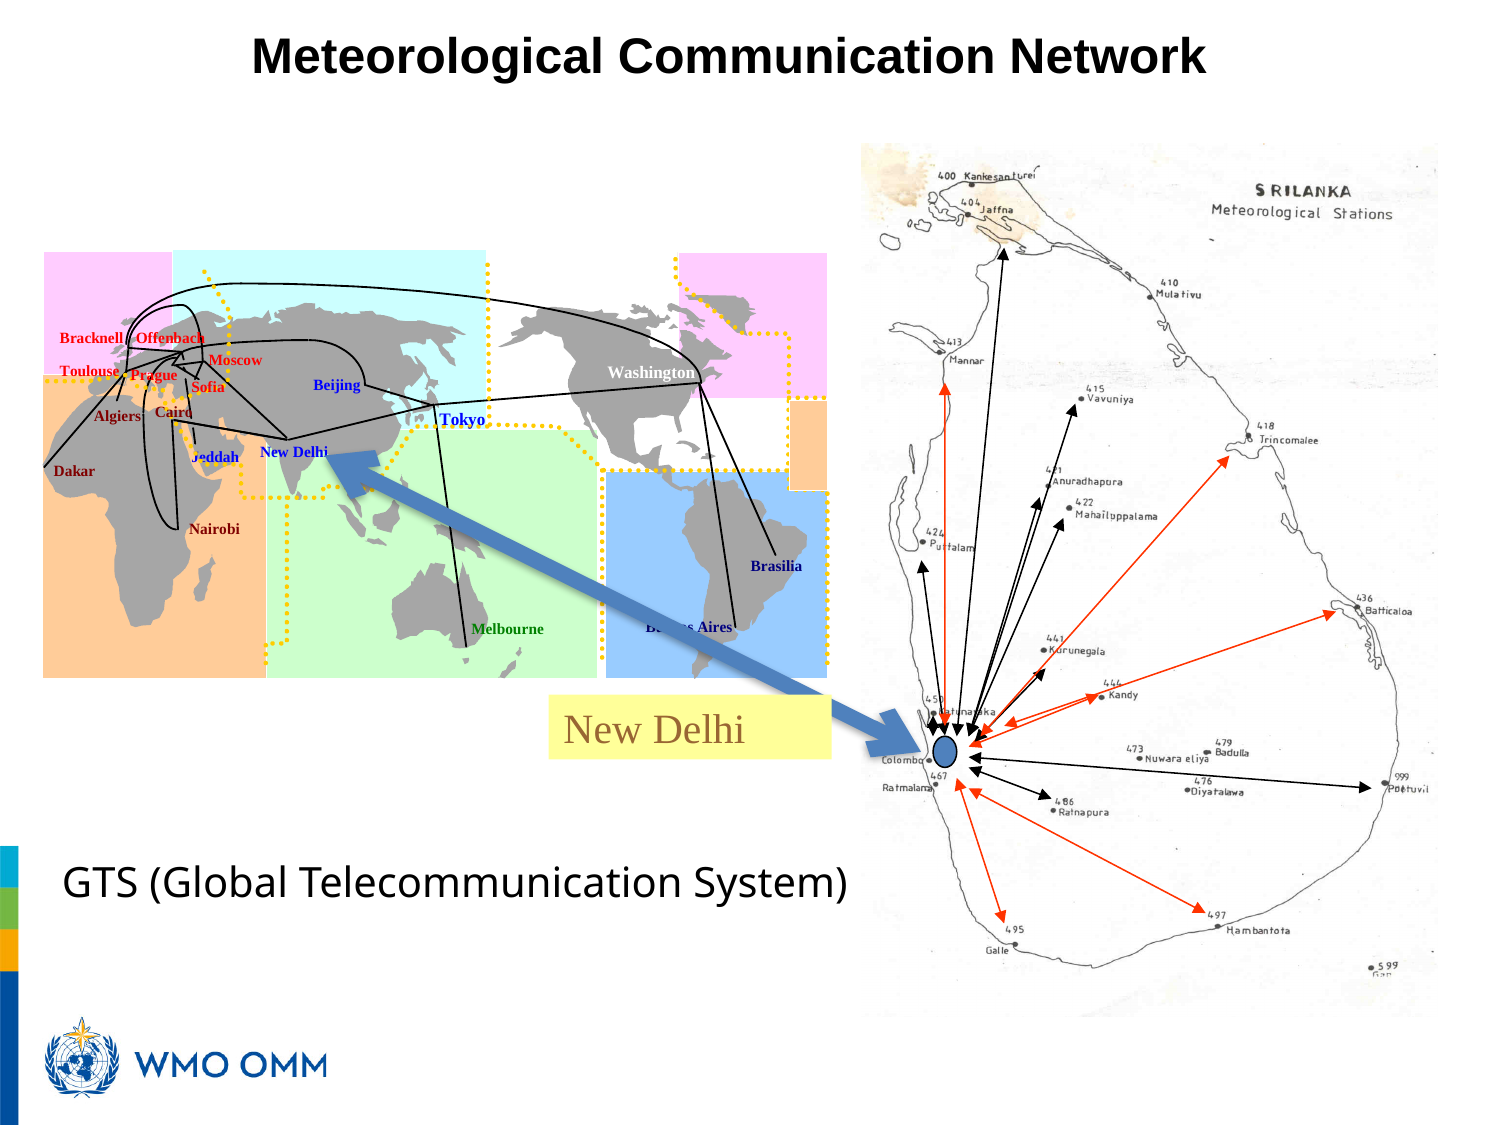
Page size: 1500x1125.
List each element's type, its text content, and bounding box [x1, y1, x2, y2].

text_box GTS (Global Telecommunication System) [42, 847, 856, 913]
text_box Meteorological Communication Network [194, 15, 1265, 91]
picture [0, 845, 327, 1125]
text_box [324, 455, 922, 753]
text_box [861, 143, 1438, 1018]
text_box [39, 247, 831, 680]
